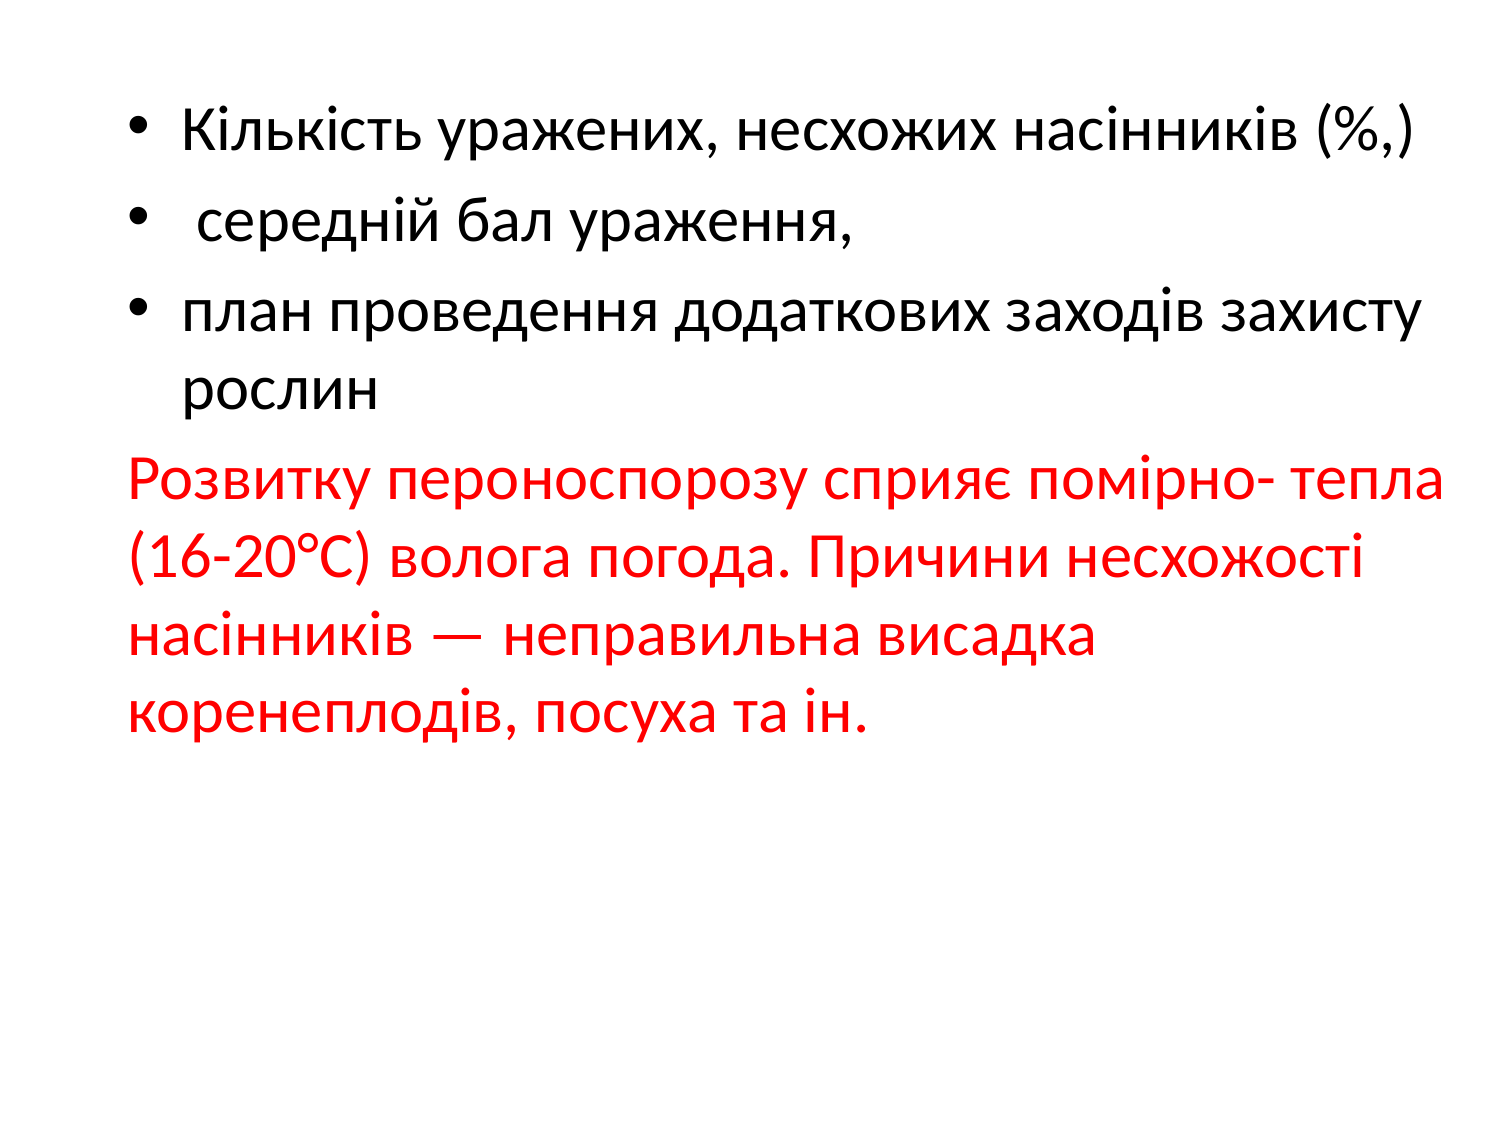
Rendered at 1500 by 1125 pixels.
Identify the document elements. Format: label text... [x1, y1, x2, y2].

list Кількість уражених, несхожих насінників (%,) середній бал ураження, план проведення додаткових заходів захисту рослин Розвитку пероноспорозу сприяє помірно- тепла (16-20°С) волога погода. Причини несхожості насінників — неправильна висадка коренеплодів, посуха та ін. [112, 78, 1463, 821]
